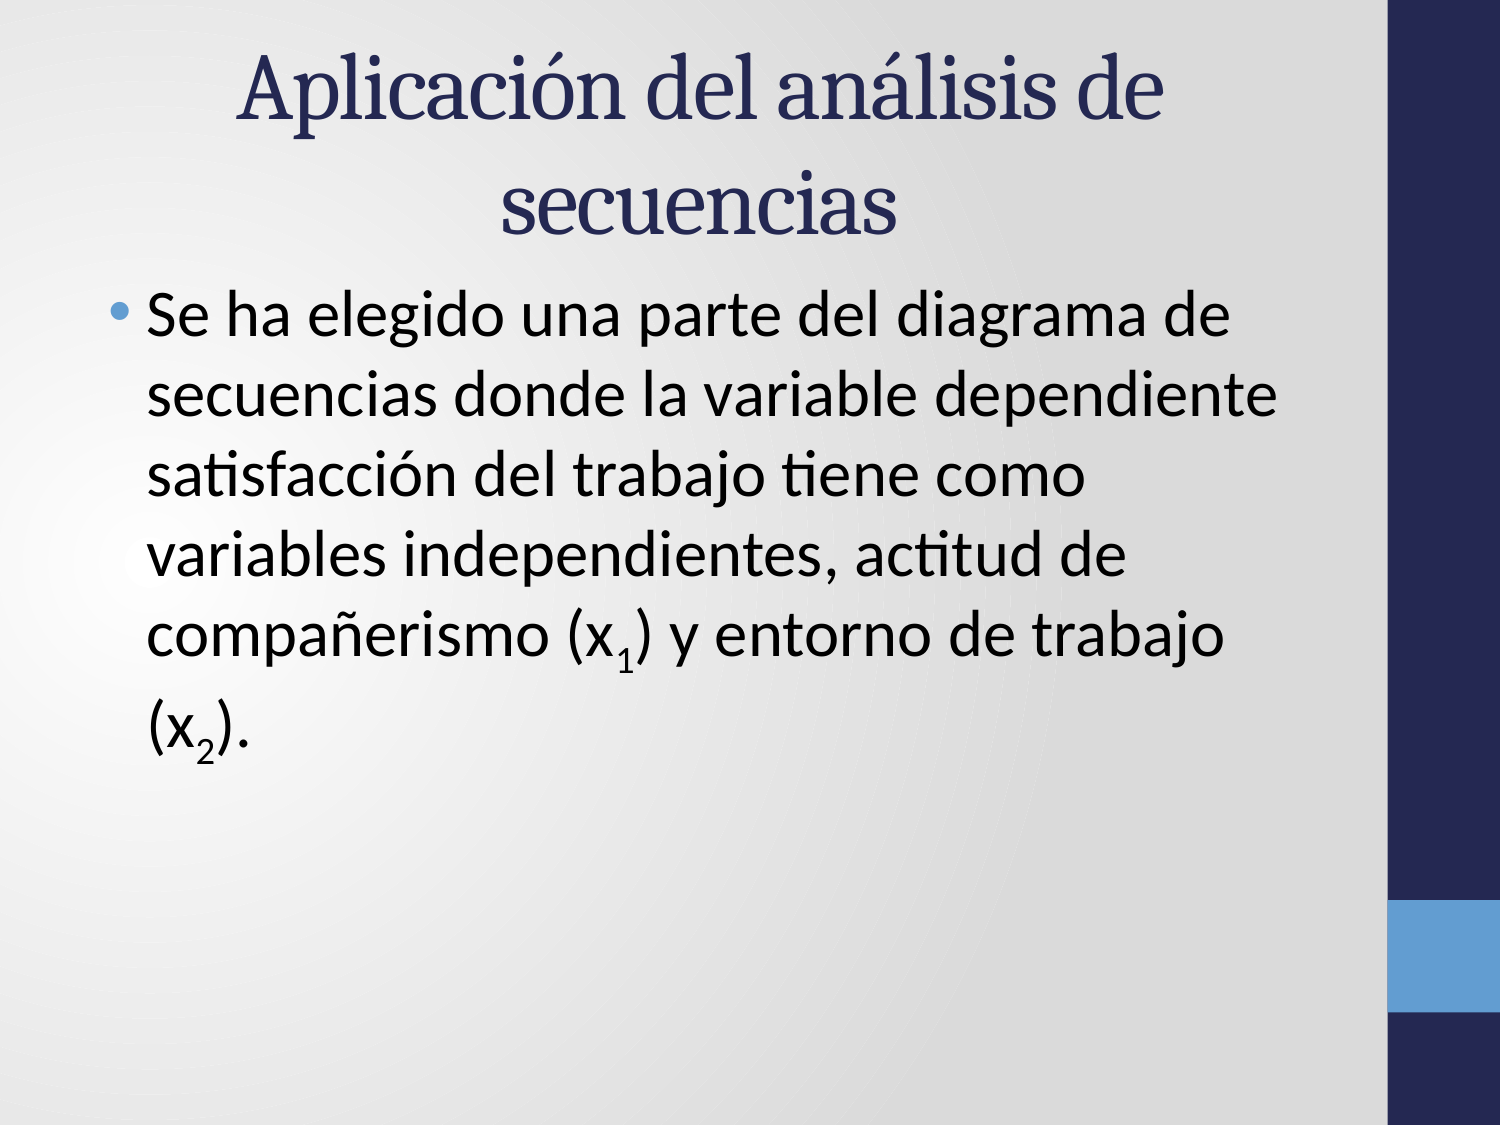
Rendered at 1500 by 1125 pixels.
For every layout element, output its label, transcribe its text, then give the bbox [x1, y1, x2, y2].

list Se ha elegido una parte del diagrama de secuencias donde la variable dependiente satisfacción del trabajo tiene como variables independientes, actitud de compañerismo (x1) y entorno de trabajo (x2). [75, 262, 1325, 1050]
title Aplicación del análisis de secuencias [75, 45, 1325, 233]
